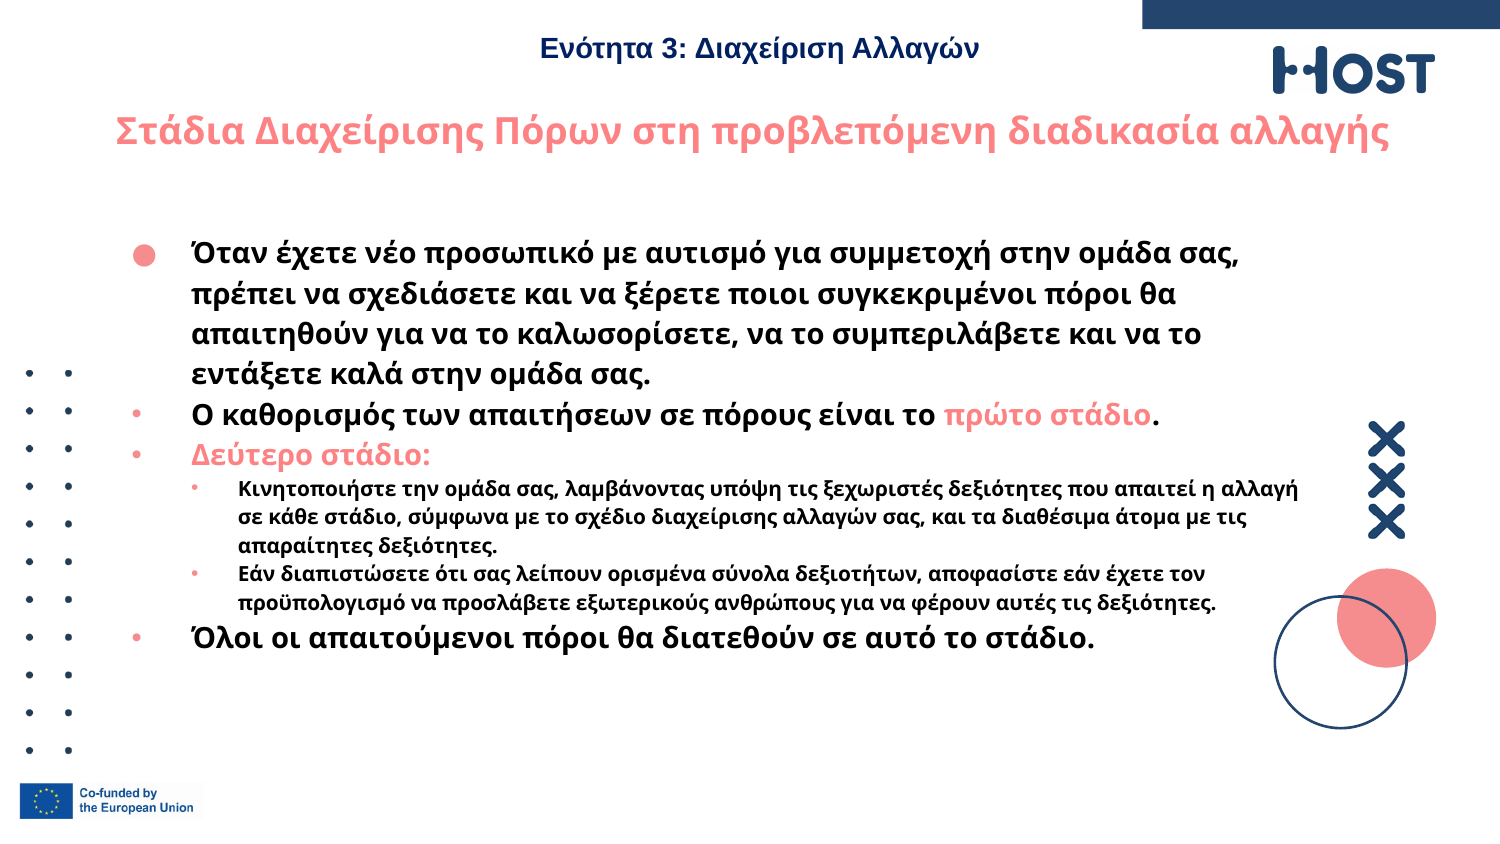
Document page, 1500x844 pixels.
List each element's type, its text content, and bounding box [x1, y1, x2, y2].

text_box Στάδια Διαχείρισης Πόρων στη προβλεπόμενη διαδικασία αλλαγής [100, 99, 1500, 160]
text_box Ενότητα 3: Διαχείριση Αλλαγών [525, 10, 996, 73]
picture [1368, 421, 1405, 539]
list Όταν έχετε νέο προσωπικό με αυτισμό για συμμετοχή στην ομάδα σας, πρέπει να σχεδιάσετε και να ξέρετε ποιοι συγκεκριμένοι πόροι θα απαιτηθούν για να το καλωσορίσετε, να το συμπεριλάβετε και να το εντάξετε καλά στην ομάδα σας. Ο καθορισμός των απαιτήσεων σε πόρους είναι το πρώτο στάδιο. Δεύτερο στάδιο: Κινητοποιήστε την ομάδα σας, λαμβάνοντας υπόψη τις ξεχωριστές δεξιότητες που απαιτεί η αλλαγή σε κάθε στάδιο, σύμφωνα με το σχέδιο διαχείρισης αλλαγών σας, και τα διαθέσιμα άτομα με τις απαραίτητες δεξιότητες. Εάν διαπιστώσετε ότι σας λείπουν ορισμένα σύνολα δεξιοτήτων, αποφασίστε εάν έχετε τον προϋπολογισμό να προσλάβετε εξωτερικούς ανθρώπους για να φέρουν αυτές τις δεξιότητες. Όλοι οι απαιτούμενοι πόροι θα διατεθούν σε αυτό το στάδιο. [101, 214, 1323, 796]
picture [1273, 46, 1435, 94]
picture [0, 370, 204, 820]
